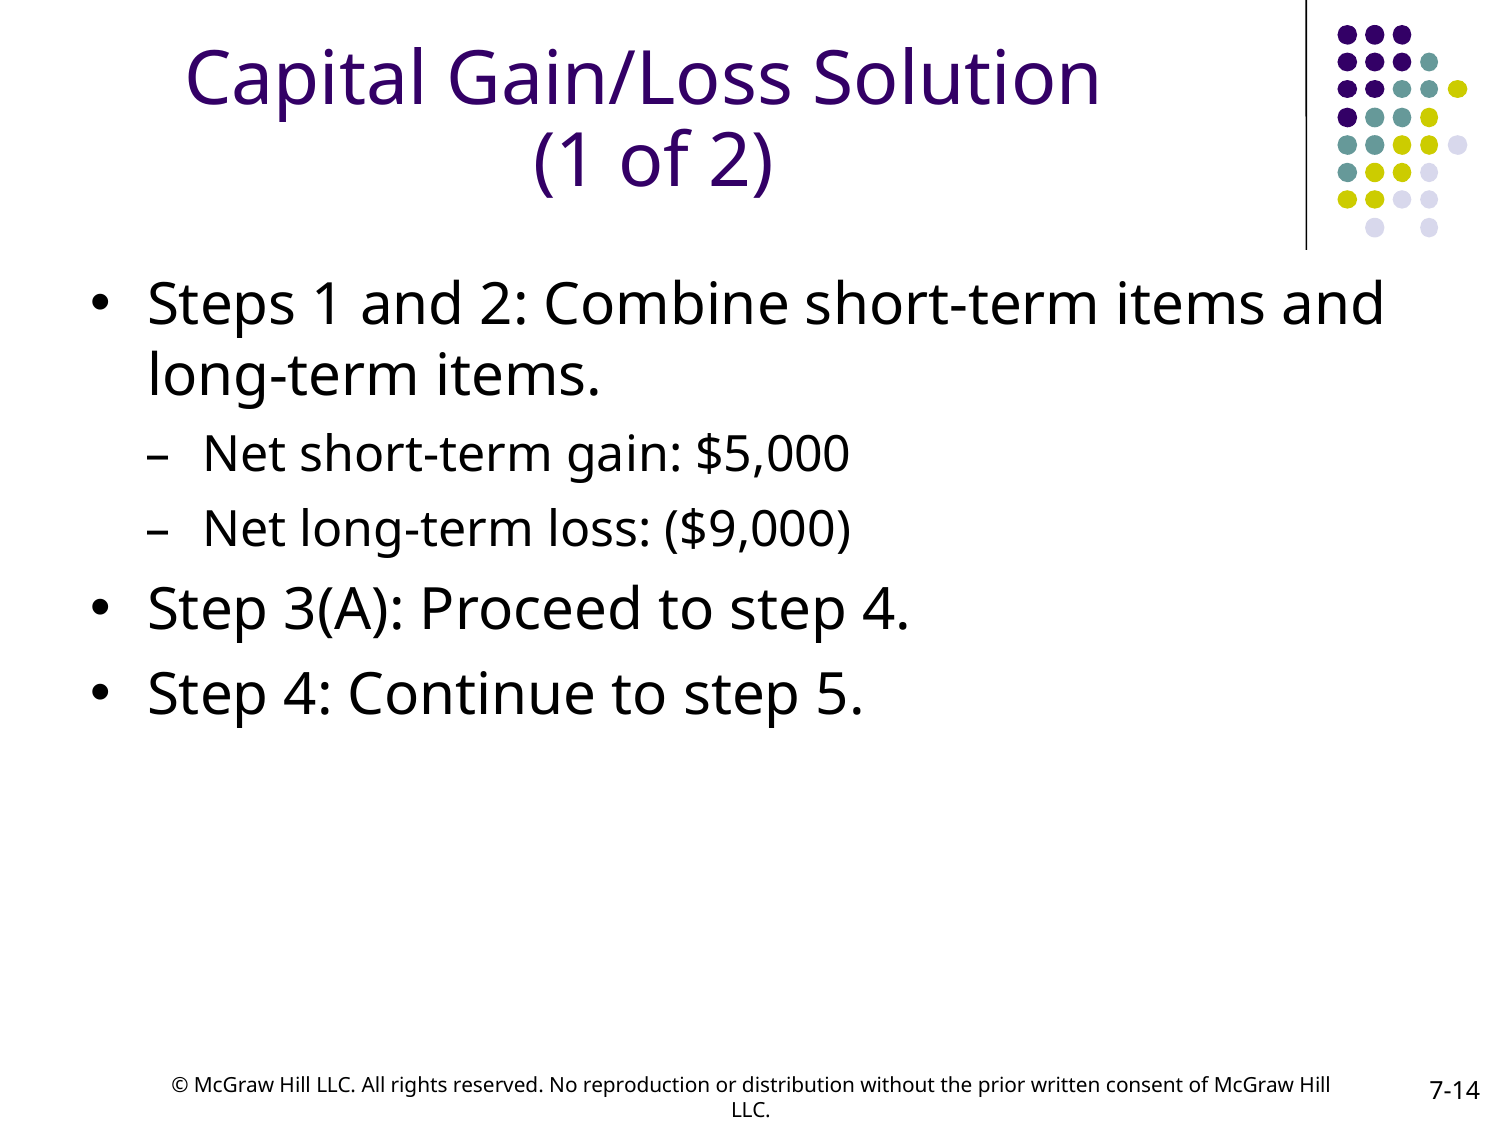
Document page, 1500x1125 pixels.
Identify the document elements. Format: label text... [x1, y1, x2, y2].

slide_number 7-14 [1345, 1061, 1496, 1122]
list Steps 1 and 2: Combine short-term items and long-term items. Net short-term gain: $5,000 Net long-term loss: ($9,000) Step 3(A): Proceed to step 4. Step 4: Continue to step 5. [75, 259, 1425, 1062]
title Capital Gain/Loss Solution (1 of 2) [32, 8, 1275, 234]
